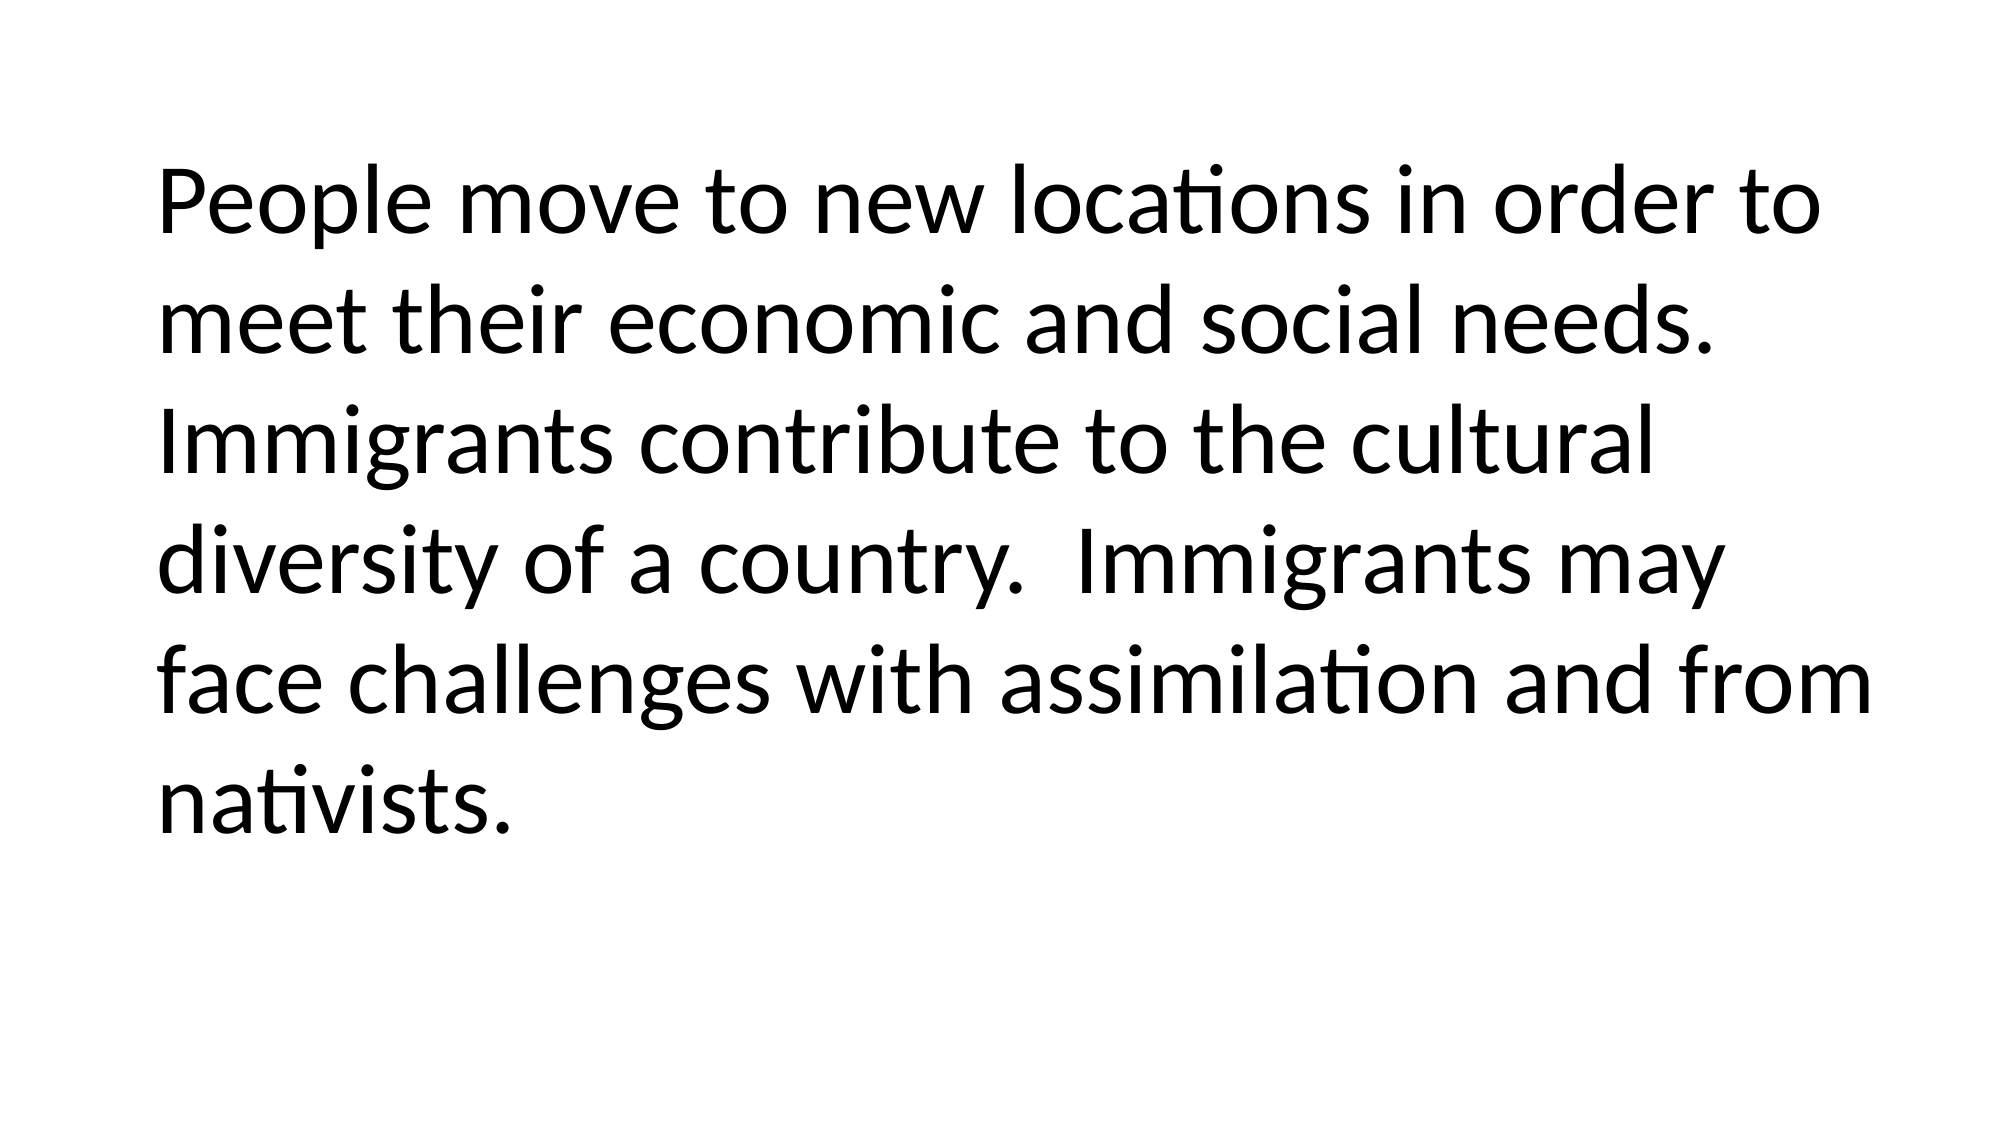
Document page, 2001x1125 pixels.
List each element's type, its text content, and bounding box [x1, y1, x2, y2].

text_box People move to new locations in order to meet their economic and social needs. Immigrants contribute to the cultural diversity of a country. Immigrants may face challenges with assimilation and from nativists. [141, 126, 1911, 862]
